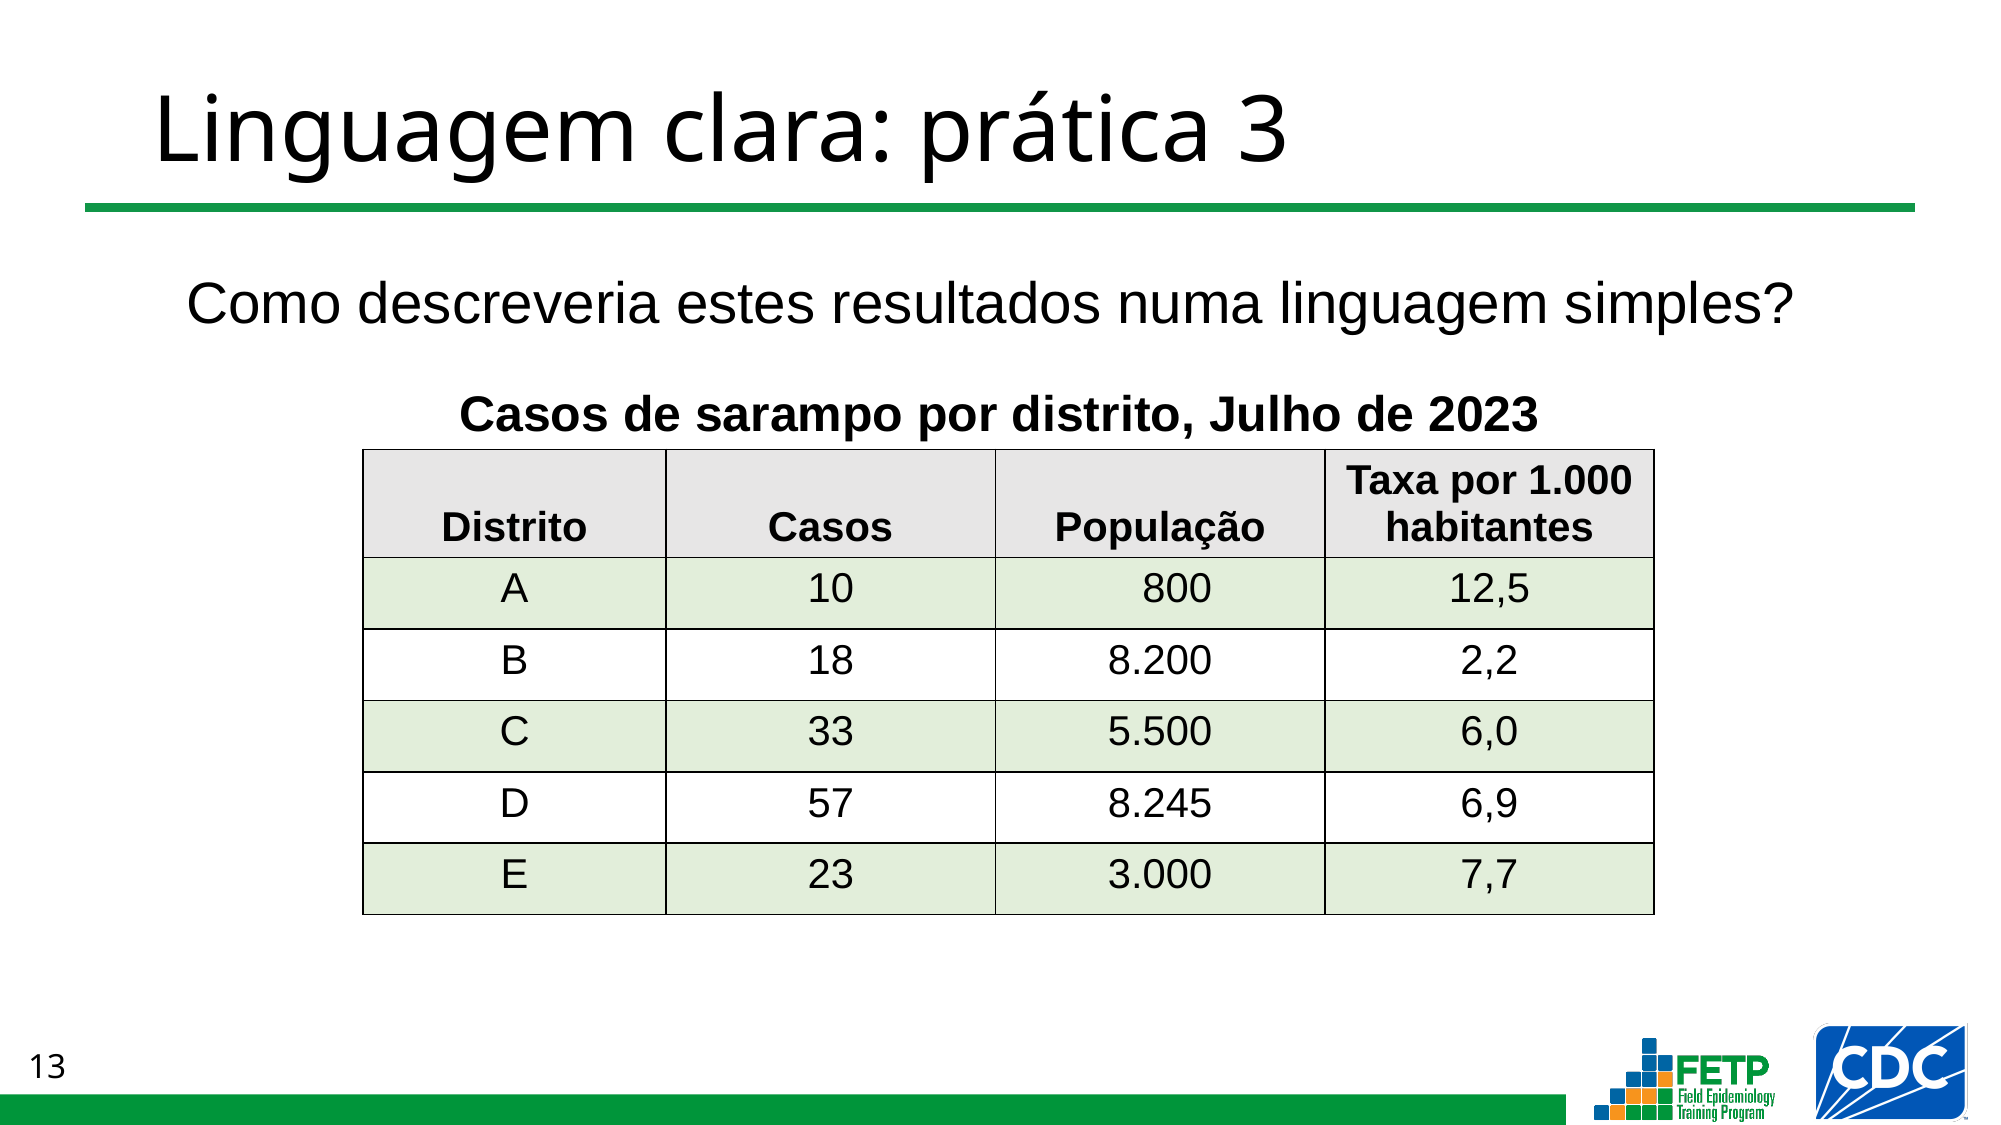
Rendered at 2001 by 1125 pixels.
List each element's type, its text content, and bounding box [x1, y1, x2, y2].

table_cell 6,0 [1326, 701, 1653, 771]
table_cell D [364, 773, 665, 842]
table_cell 10 [667, 558, 995, 628]
table_cell E [364, 844, 665, 914]
table_cell 8.245 [996, 773, 1324, 842]
table_cell 800 [996, 558, 1324, 628]
table_cell B [364, 630, 665, 700]
table_cell 5.500 [996, 701, 1324, 771]
table_cell 2,2 [1326, 630, 1653, 700]
table_cell 8.200 [996, 630, 1324, 700]
text_box Casos de sarampo por distrito, Julho de 2023 [345, 373, 1655, 449]
list Como descreveria estes resultados numa linguagem simples? [137, 242, 1863, 1004]
table_cell 18 [667, 630, 995, 700]
table_header Taxa por 1.000 habitantes [1326, 450, 1653, 557]
table_header Casos [667, 450, 995, 557]
table_cell 6,9 [1326, 773, 1653, 842]
table_cell 57 [667, 773, 995, 842]
table_cell 12,5 [1326, 558, 1653, 628]
title Linguagem clara: prática 3 [137, 75, 1863, 207]
table_cell C [364, 701, 665, 771]
table_cell 23 [667, 844, 995, 914]
table_cell 33 [667, 701, 995, 771]
picture [1813, 1023, 1968, 1122]
picture [1594, 1038, 1775, 1122]
table_cell 7,7 [1326, 844, 1653, 914]
table_header População [996, 450, 1324, 557]
table_header Distrito [364, 450, 665, 557]
table_cell 3.000 [996, 844, 1324, 914]
table_cell A [364, 558, 665, 628]
